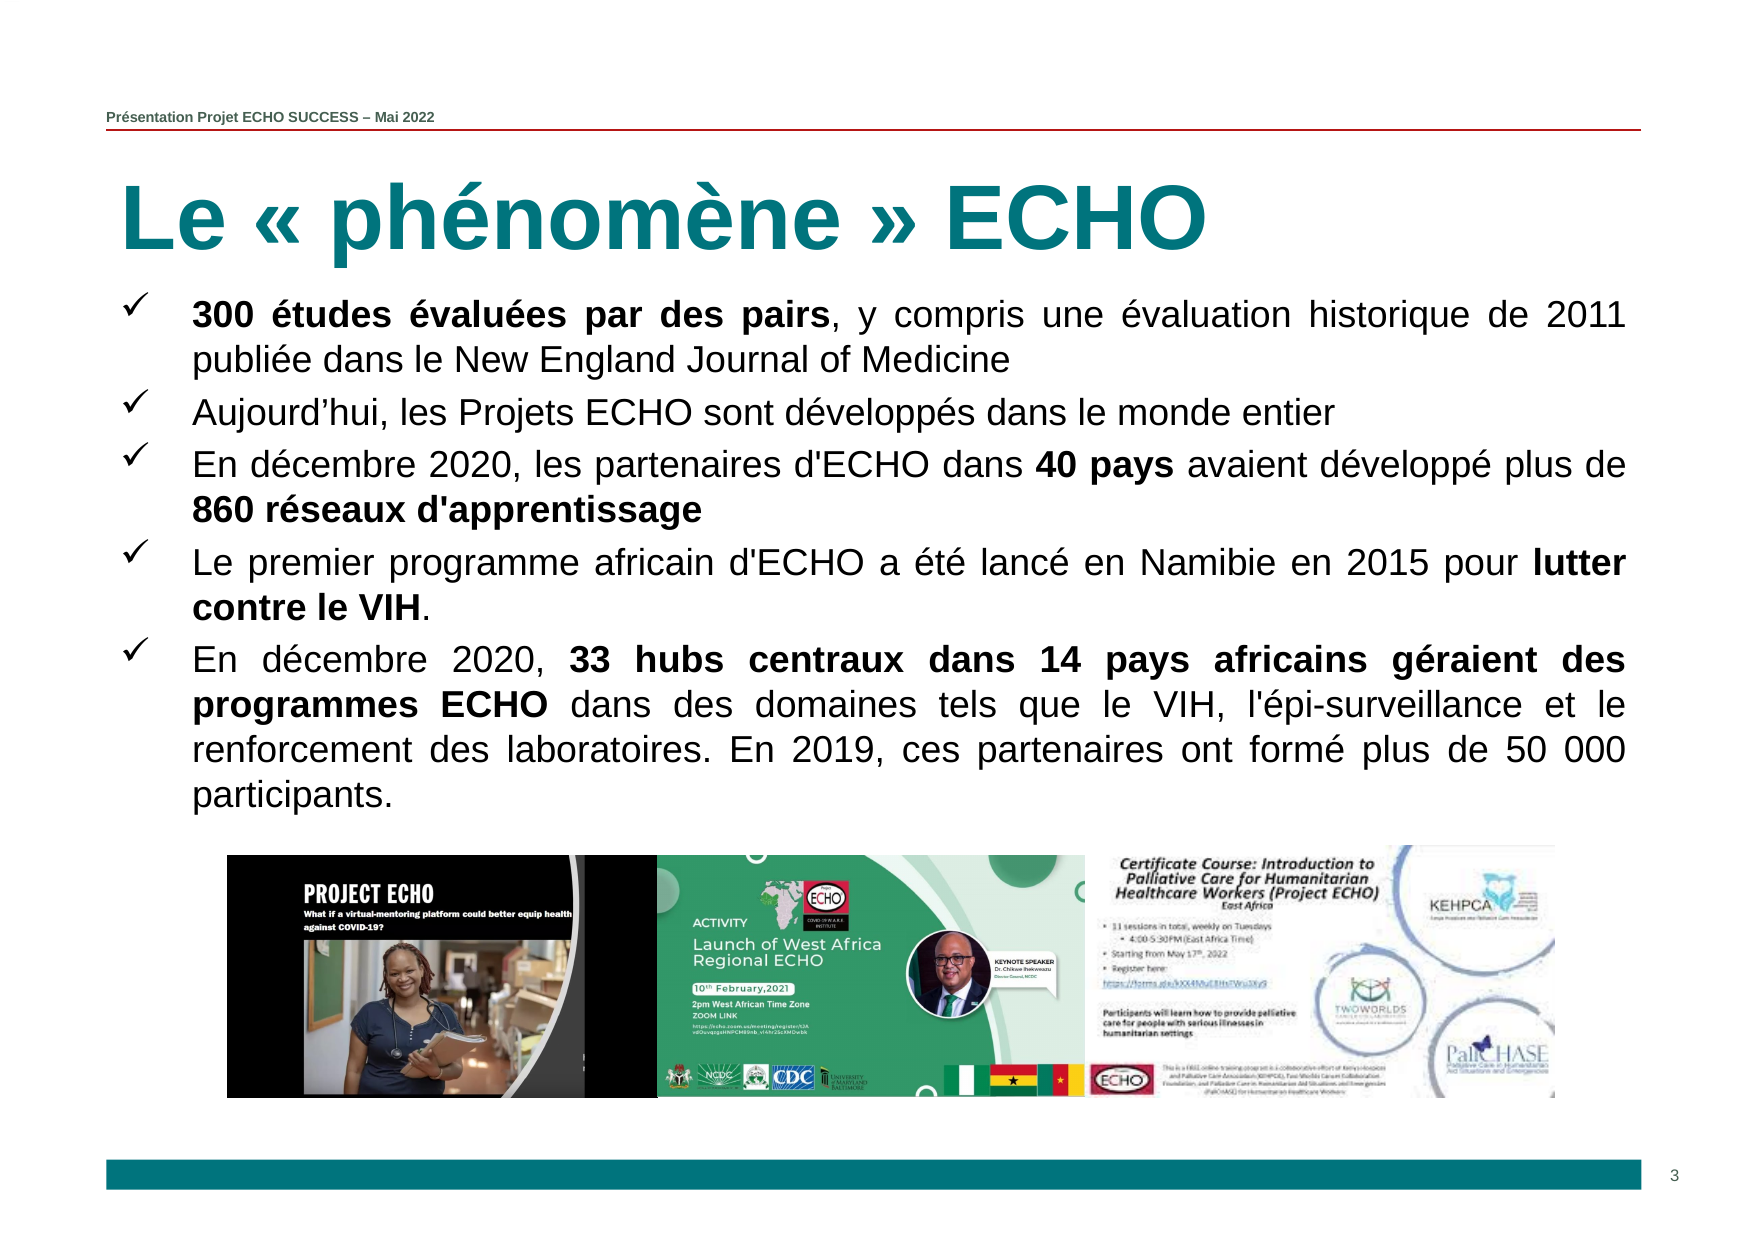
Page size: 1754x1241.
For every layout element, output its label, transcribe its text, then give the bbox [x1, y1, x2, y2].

title Le « phénomène » ECHO [105, 125, 1642, 282]
list 300 études évaluées par des pairs, y compris une évaluation historique de 2011 publiée dans le New England Journal of Medicine Aujourd’hui, les Projets ECHO sont développés dans le monde entier En décembre 2020, les partenaires d'ECHO dans 40 pays avaient développé plus de 860 réseaux d'apprentissage Le premier programme africain d'ECHO a été lancé en Namibie en 2015 pour lutter contre le VIH. En décembre 2020, 33 hubs centraux dans 14 pays africains géraient des programmes ECHO dans des domaines tels que le VIH, l'épi-surveillance et le renforcement des laboratoires. En 2019, ces partenaires ont formé plus de 50 000 participants. [105, 282, 1642, 1098]
picture [227, 845, 1555, 1098]
